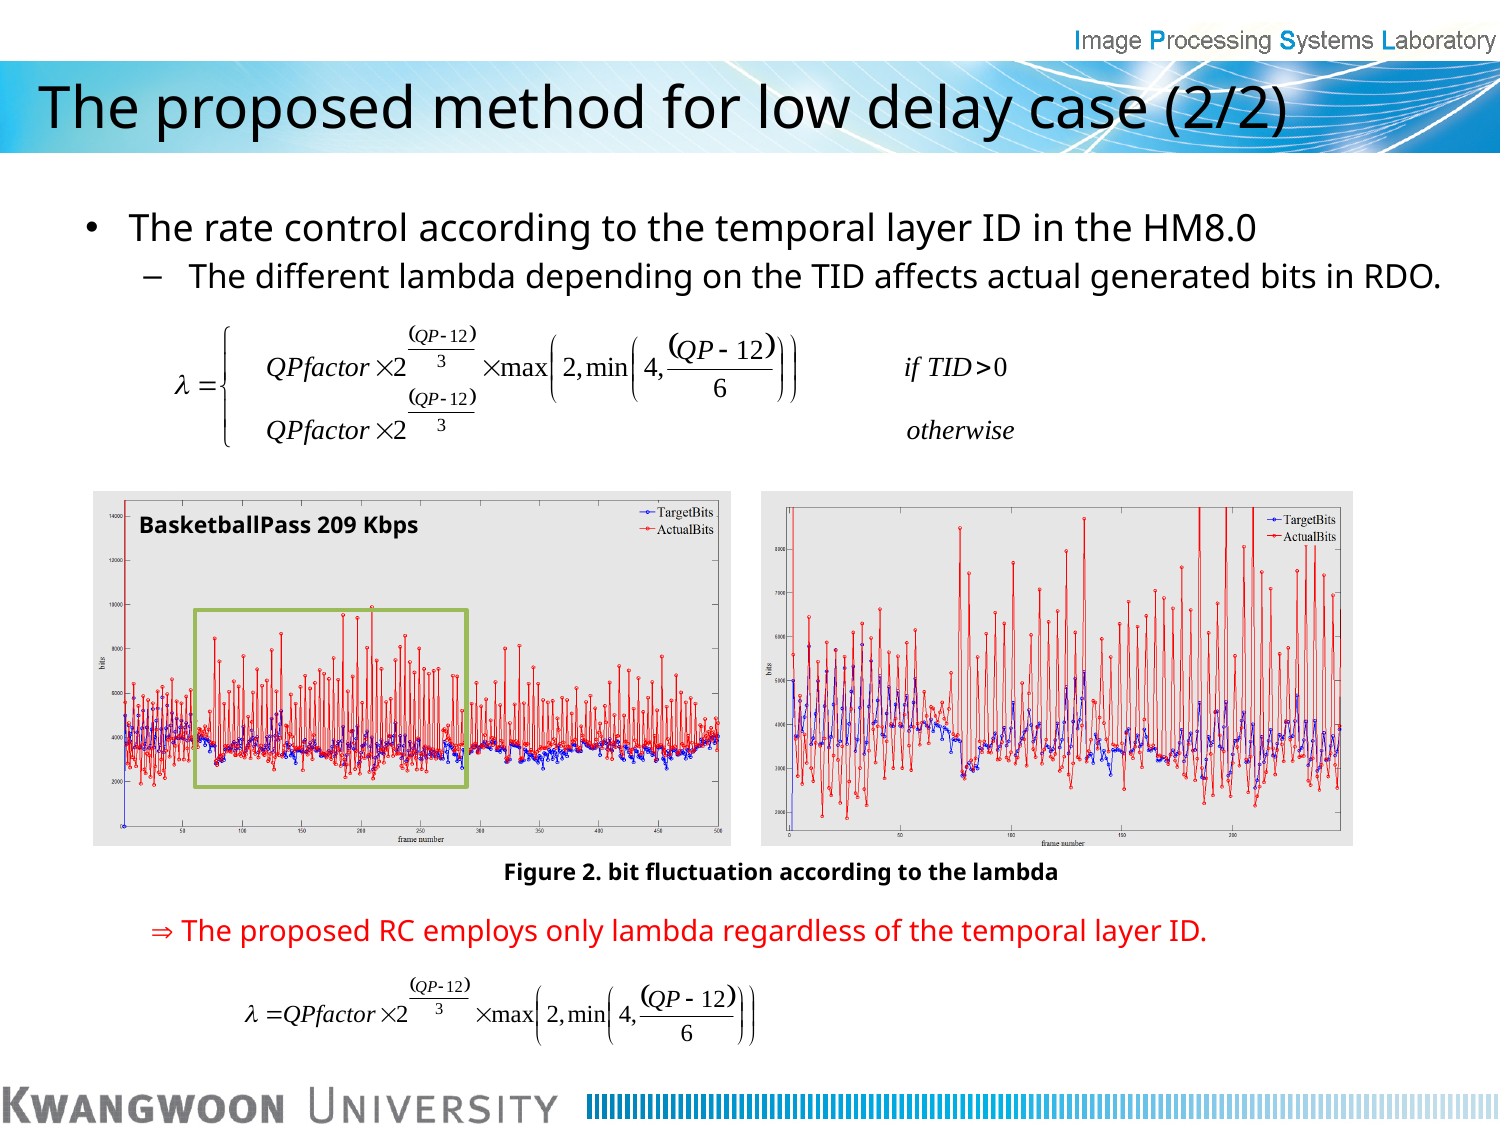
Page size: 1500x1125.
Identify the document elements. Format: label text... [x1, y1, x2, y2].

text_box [241, 975, 760, 1051]
picture [0, 0, 1500, 1125]
title The proposed method for low delay case (2/2) [23, 58, 1337, 153]
text_box Figure 2. bit fluctuation according to the lambda [488, 850, 1075, 893]
text_box  The proposed RC employs only lambda regardless of the temporal layer ID. [135, 905, 1288, 985]
text_box The rate control according to the temporal layer ID in the HM8.0 The different lambda depending on the TID affects actual generated bits in RDO. [70, 196, 1471, 324]
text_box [170, 323, 1018, 452]
